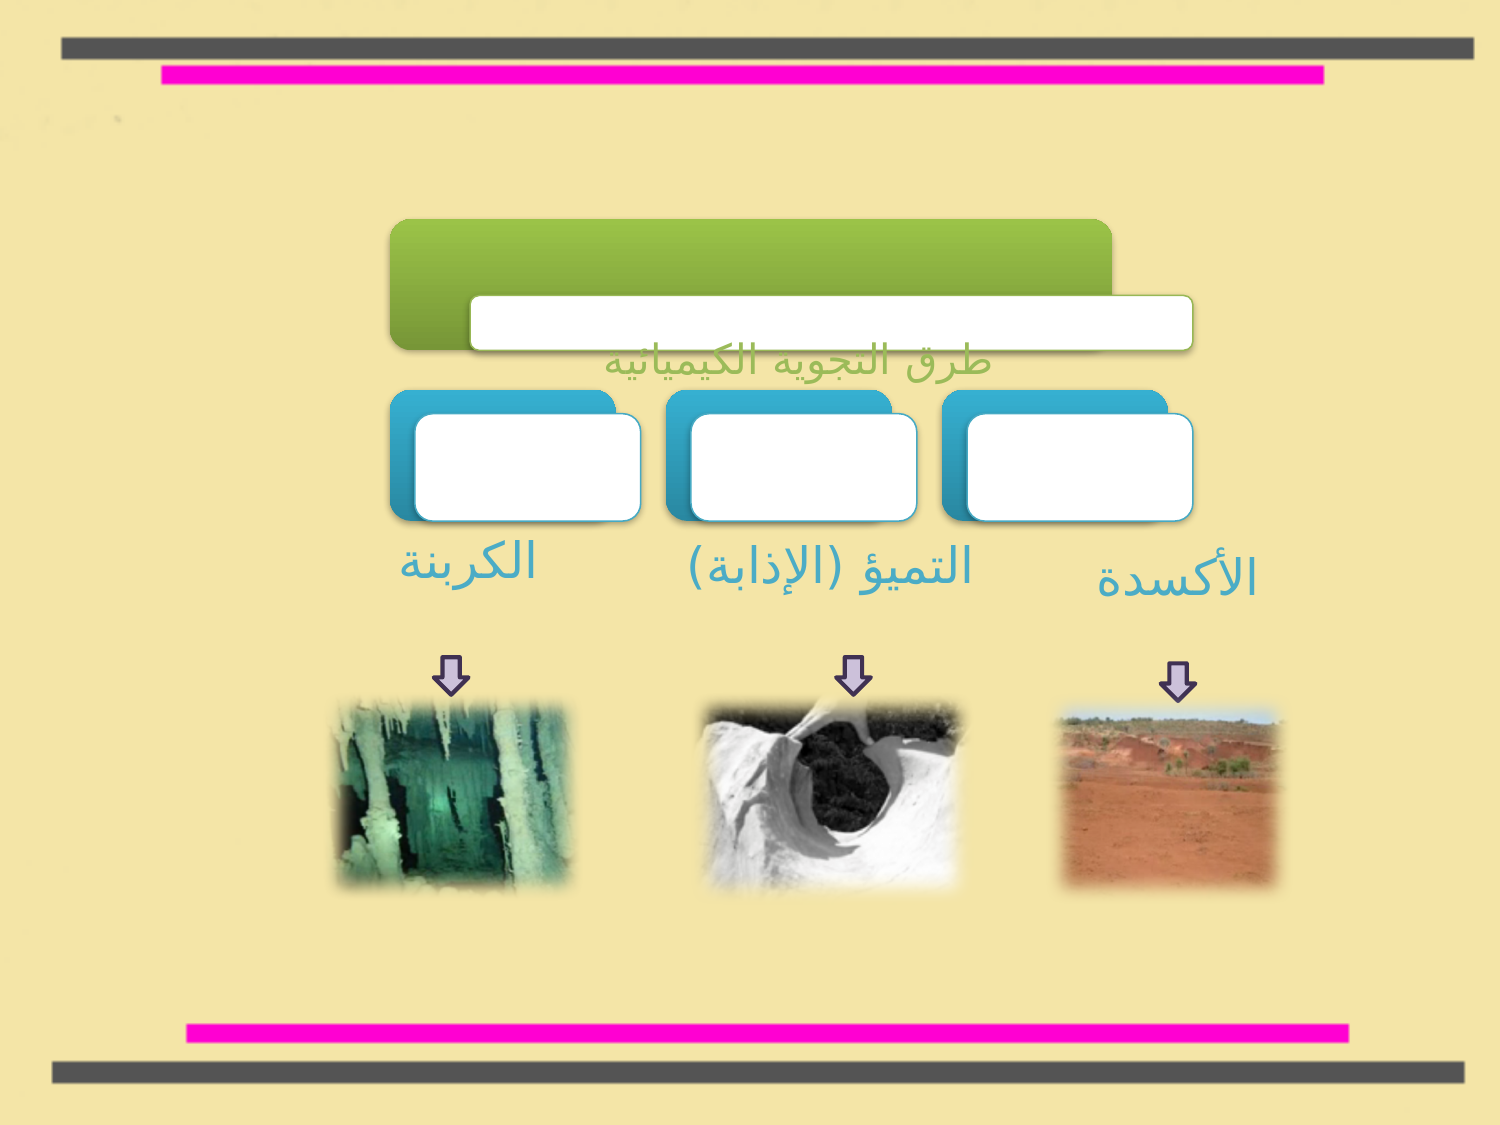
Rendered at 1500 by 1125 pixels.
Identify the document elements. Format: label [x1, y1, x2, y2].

picture [0, 0, 1500, 1125]
text_box [288, 218, 1294, 692]
